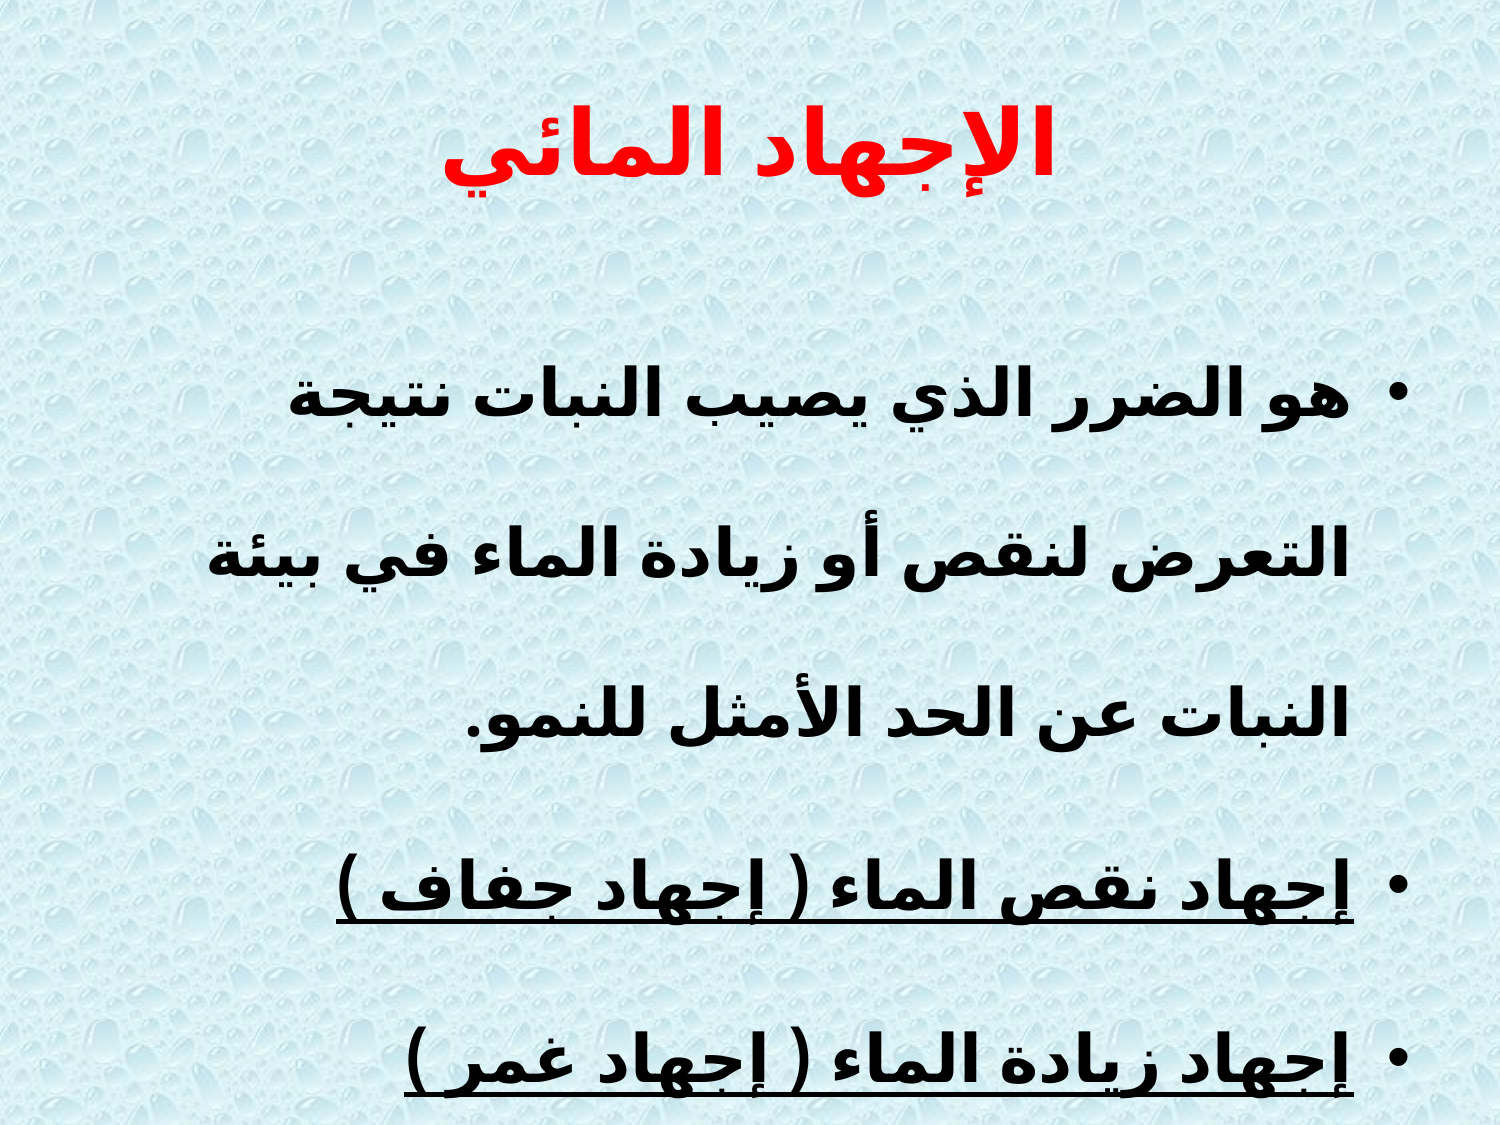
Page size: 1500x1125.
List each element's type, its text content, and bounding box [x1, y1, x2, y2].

list هو الضرر الذي يصيب النبات نتيجة التعرض لنقص أو زيادة الماء في بيئة النبات عن الحد الأمثل للنمو. إجهاد نقص الماء ( إجهاد جفاف ) إجهاد زيادة الماء ( إجهاد غمر ) [75, 262, 1425, 1005]
title الإجهاد المائي [75, 45, 1425, 233]
